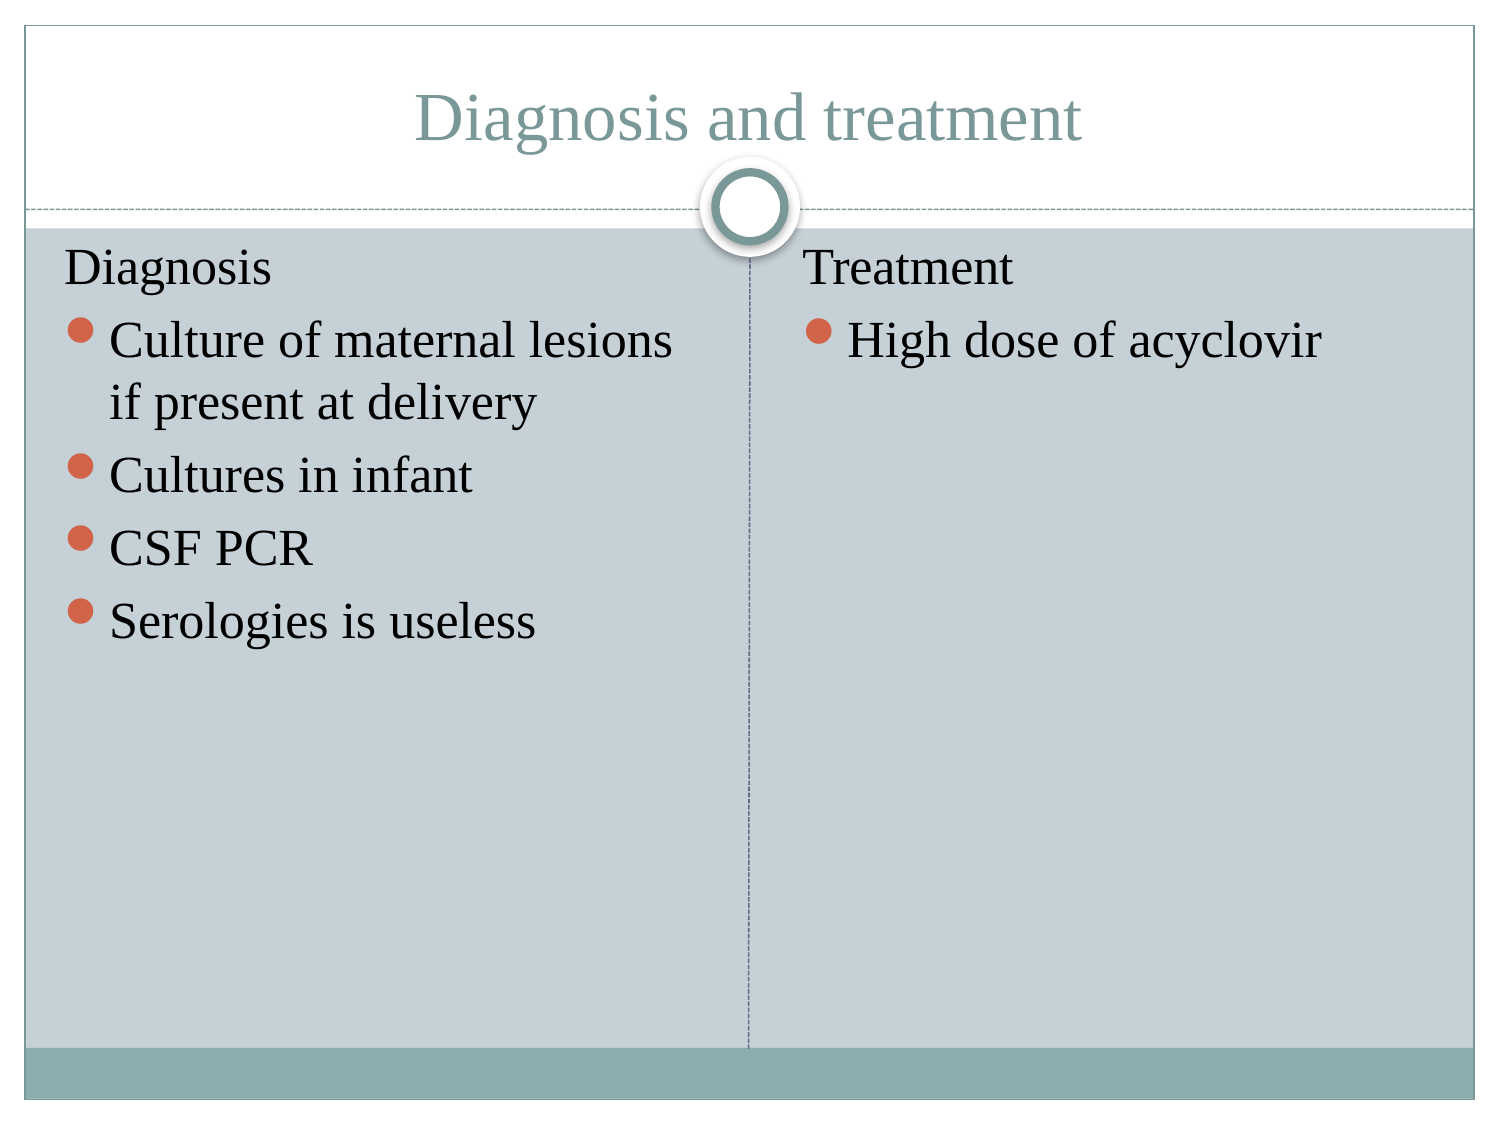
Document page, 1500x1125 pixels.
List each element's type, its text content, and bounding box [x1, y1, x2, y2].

list Diagnosis Culture of maternal lesions if present at delivery Cultures in infant CSF PCR Serologies is useless [49, 224, 712, 993]
list Treatment High dose of acyclovir [787, 224, 1450, 993]
title Diagnosis and treatment [49, 37, 1450, 162]
